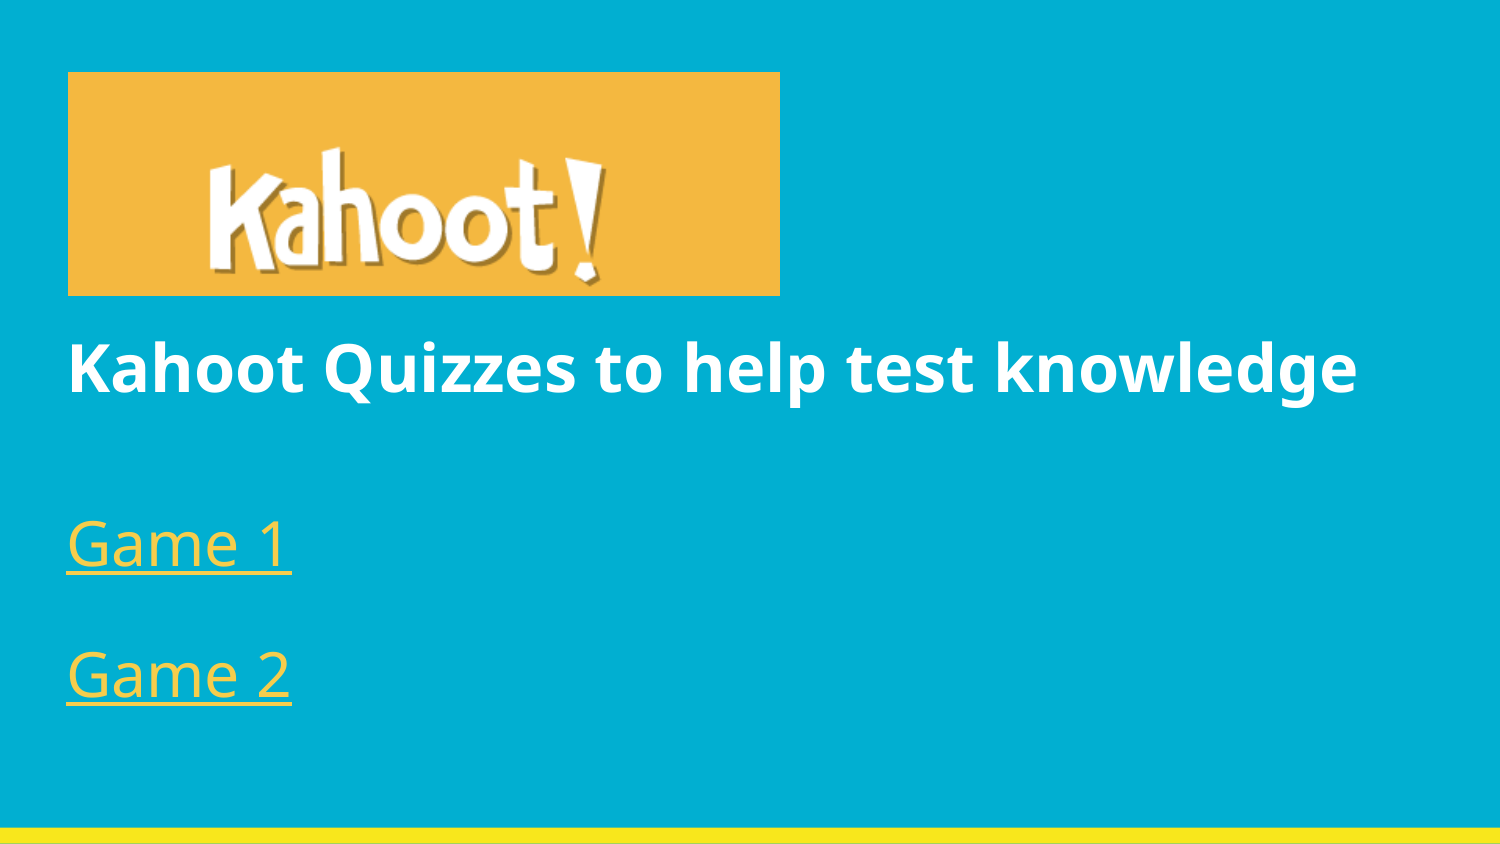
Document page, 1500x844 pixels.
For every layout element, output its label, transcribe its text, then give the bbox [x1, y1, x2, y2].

list Kahoot Quizzes to help test knowledge Game 1 Game 2 [51, 232, 1449, 750]
picture [68, 72, 780, 297]
